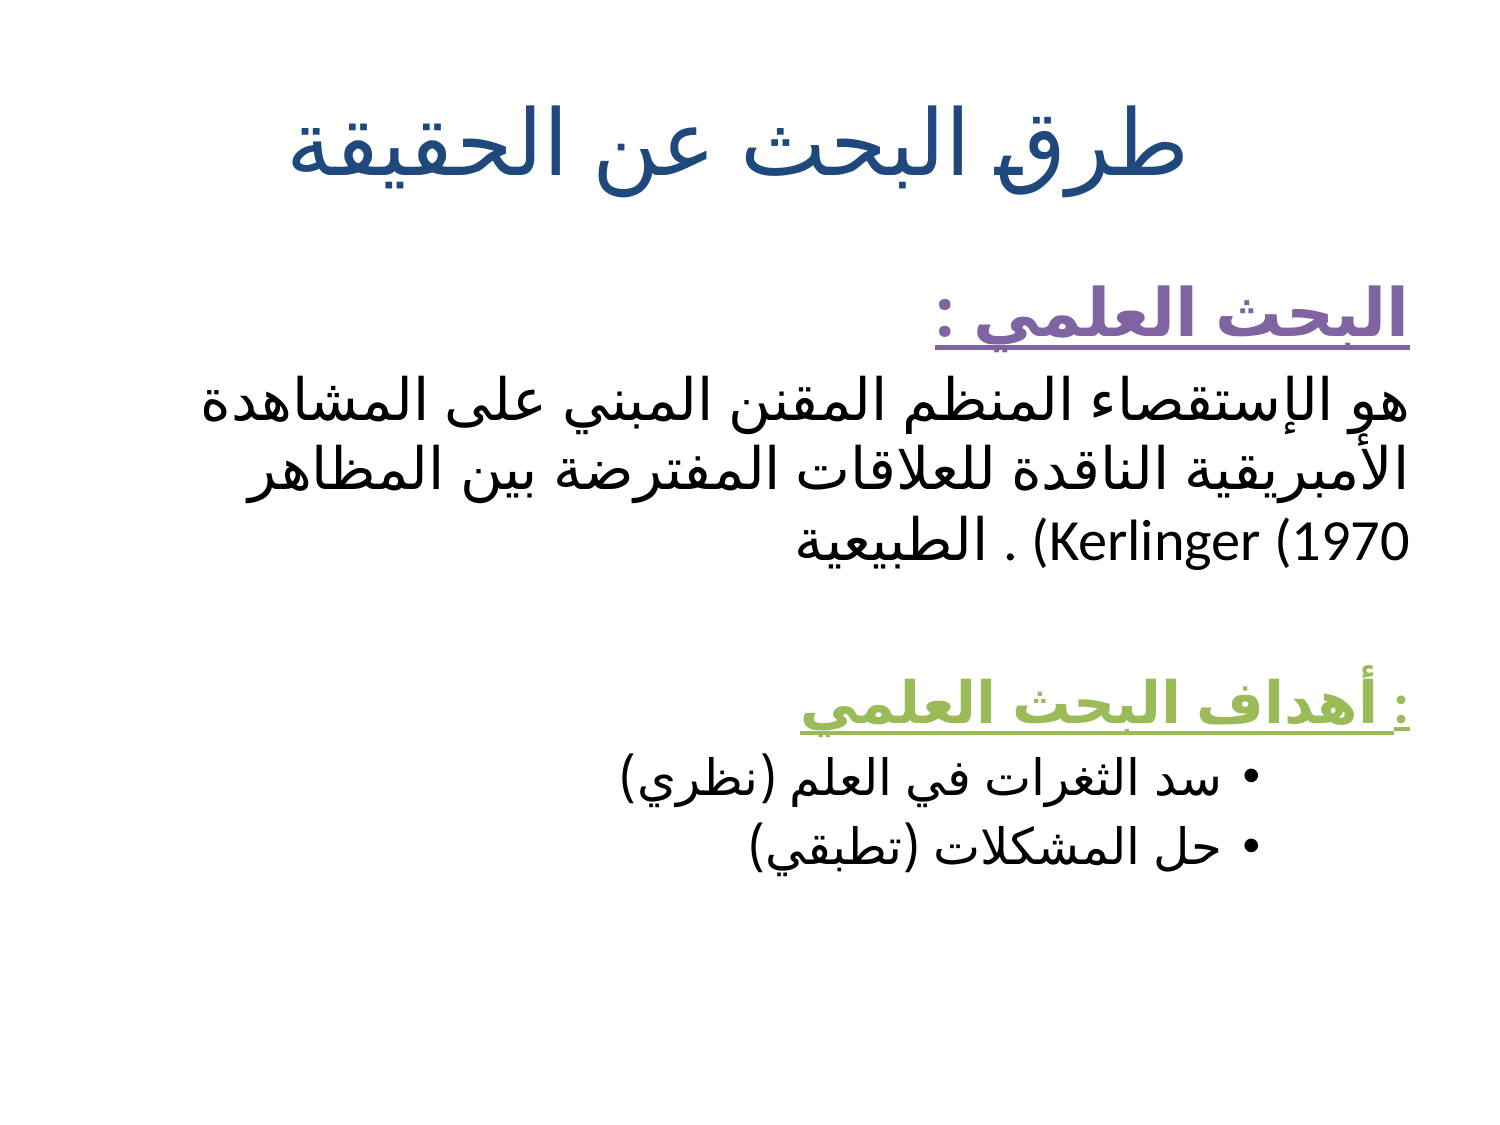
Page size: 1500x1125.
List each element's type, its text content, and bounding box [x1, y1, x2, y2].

list البحث العلمي : هو الإستقصاء المنظم المقنن المبني على المشاهدة الأمبريقية الناقدة للعلاقات المفترضة بين المظاهر الطبيعية . (Kerlinger (1970 أهداف البحث العلمي : سد الثغرات في العلم (نظري) حل المشكلات (تطبقي) [75, 262, 1425, 1005]
title طرق البحث عن الحقيقة [75, 45, 1425, 233]
